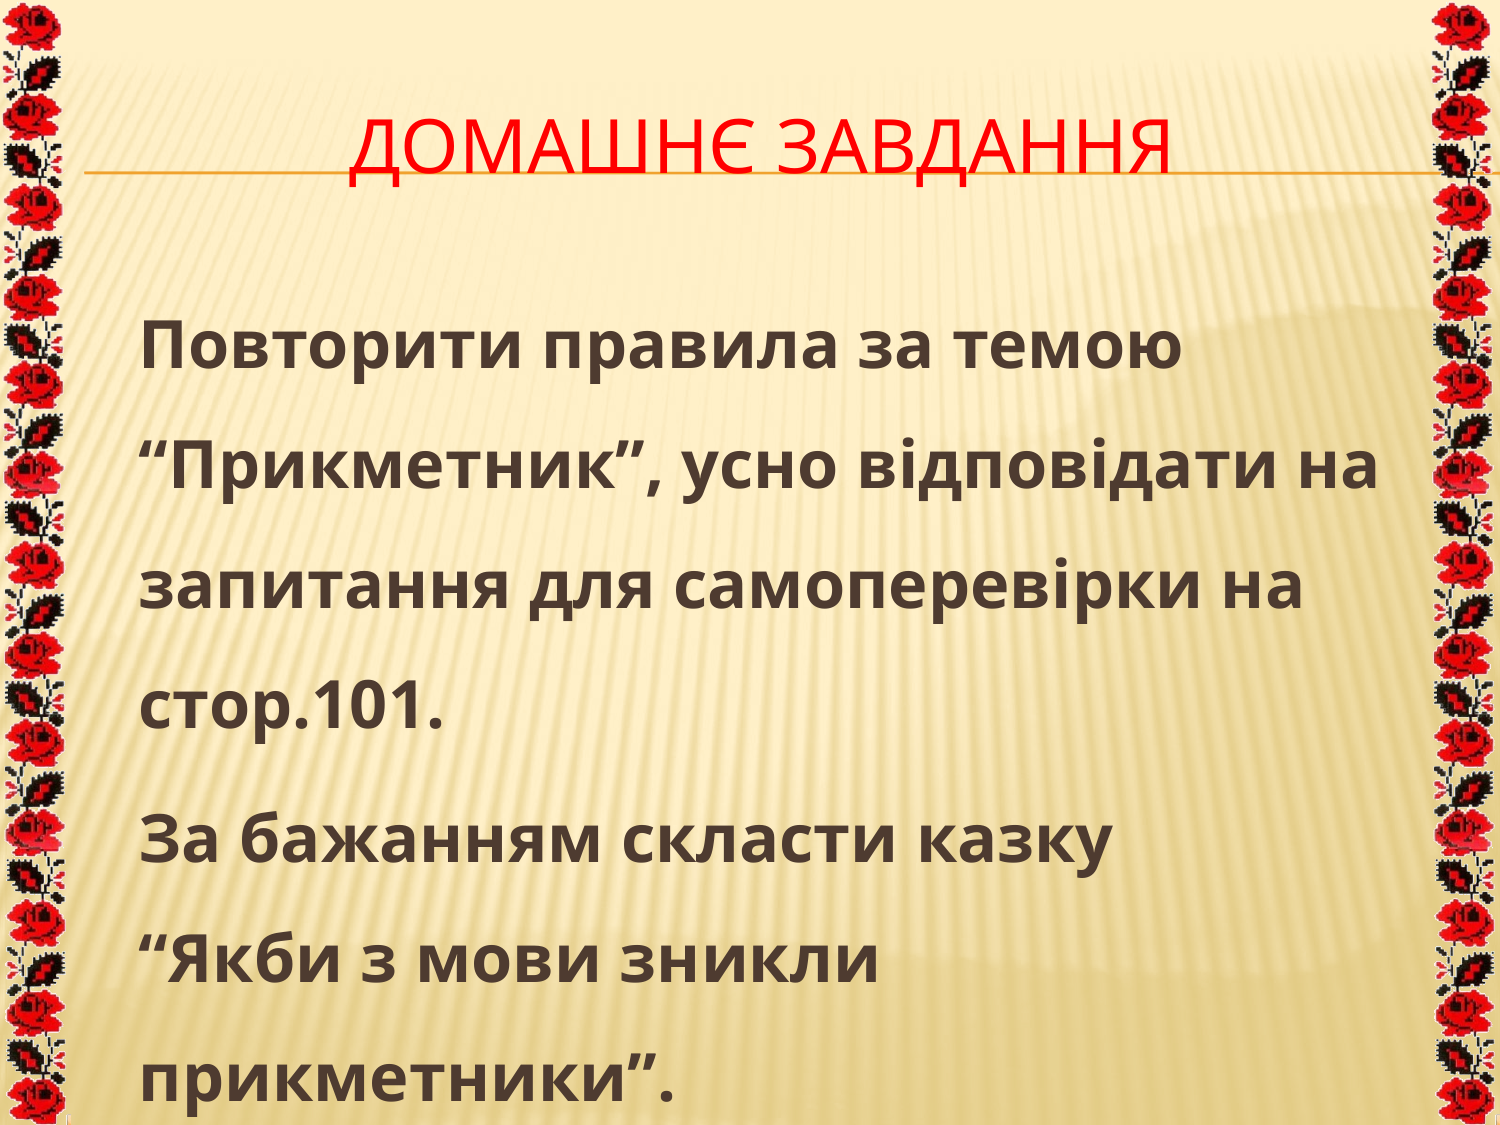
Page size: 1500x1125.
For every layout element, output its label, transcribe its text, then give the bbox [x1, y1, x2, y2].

picture [0, 0, 72, 1125]
picture [1428, 0, 1500, 1125]
title Домашнє завдання [80, 75, 1418, 213]
list Повторити правила за темою “Прикметник”, усно відповідати на запитання для самоперевірки на стор.101. За бажанням скласти казку “Якби з мови зникли прикметники”. [123, 254, 1400, 998]
